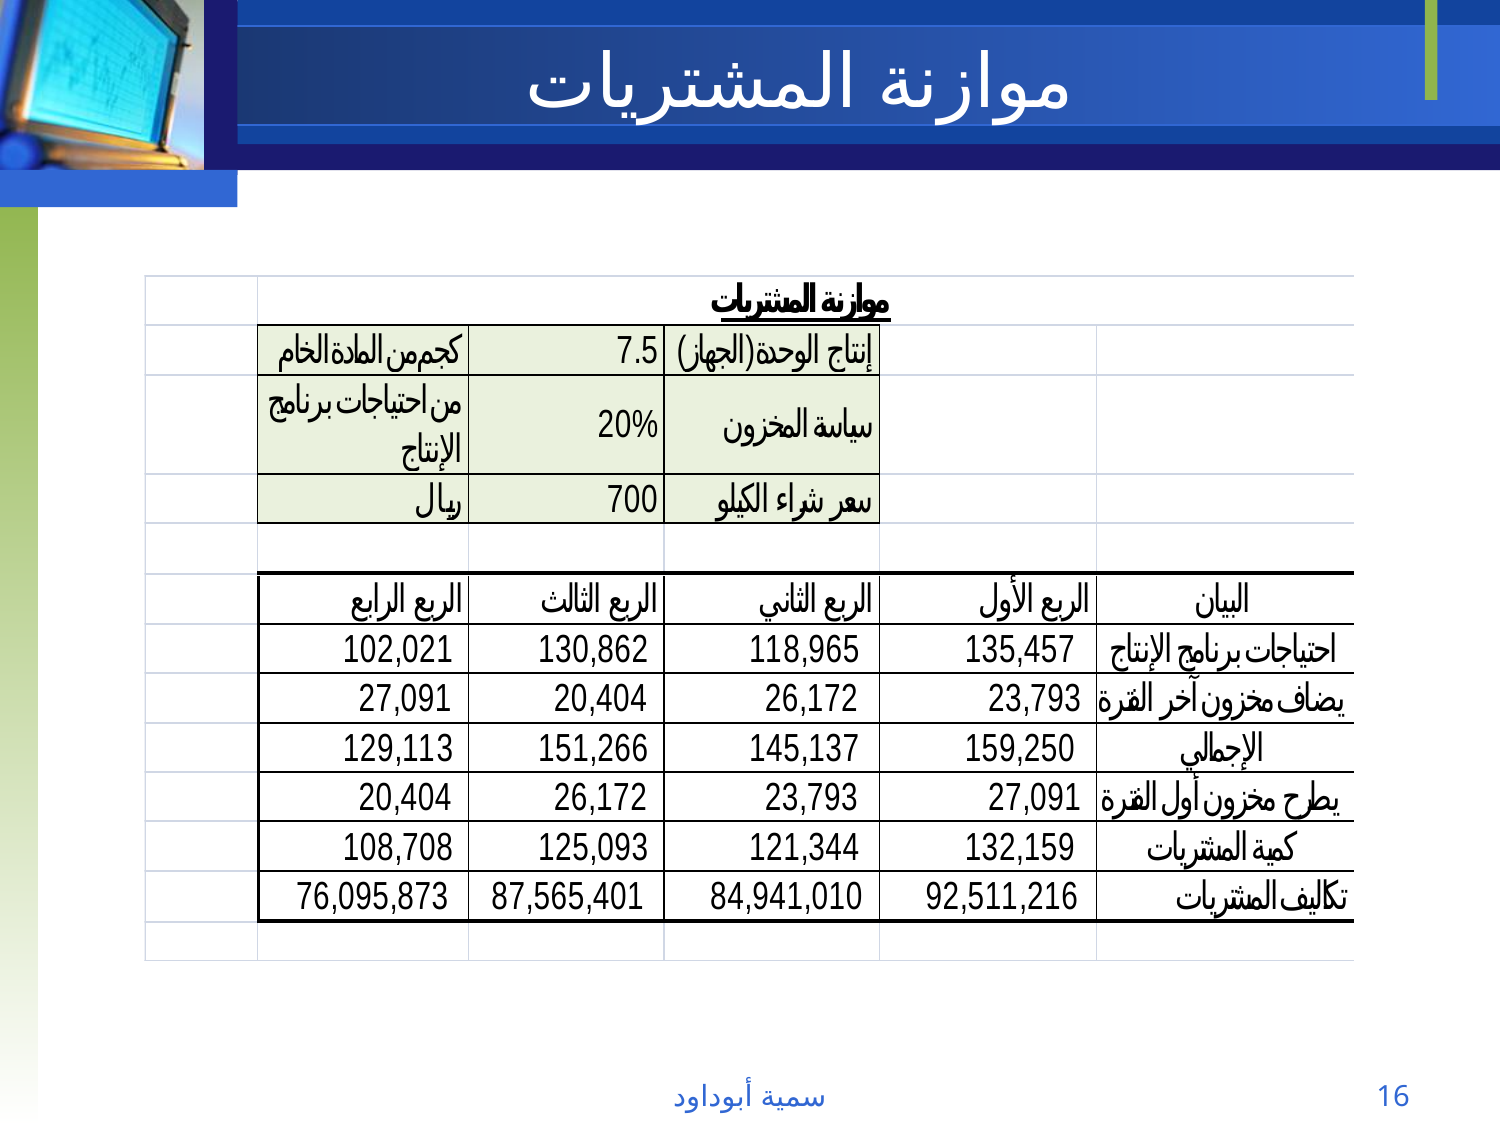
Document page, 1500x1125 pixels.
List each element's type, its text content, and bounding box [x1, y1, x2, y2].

title موازنة المشتريات [237, 33, 1363, 122]
footer سمية أبوداود [512, 1069, 988, 1111]
slide_number 16 [1074, 1069, 1426, 1111]
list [144, 274, 1356, 963]
picture [0, 0, 204, 169]
